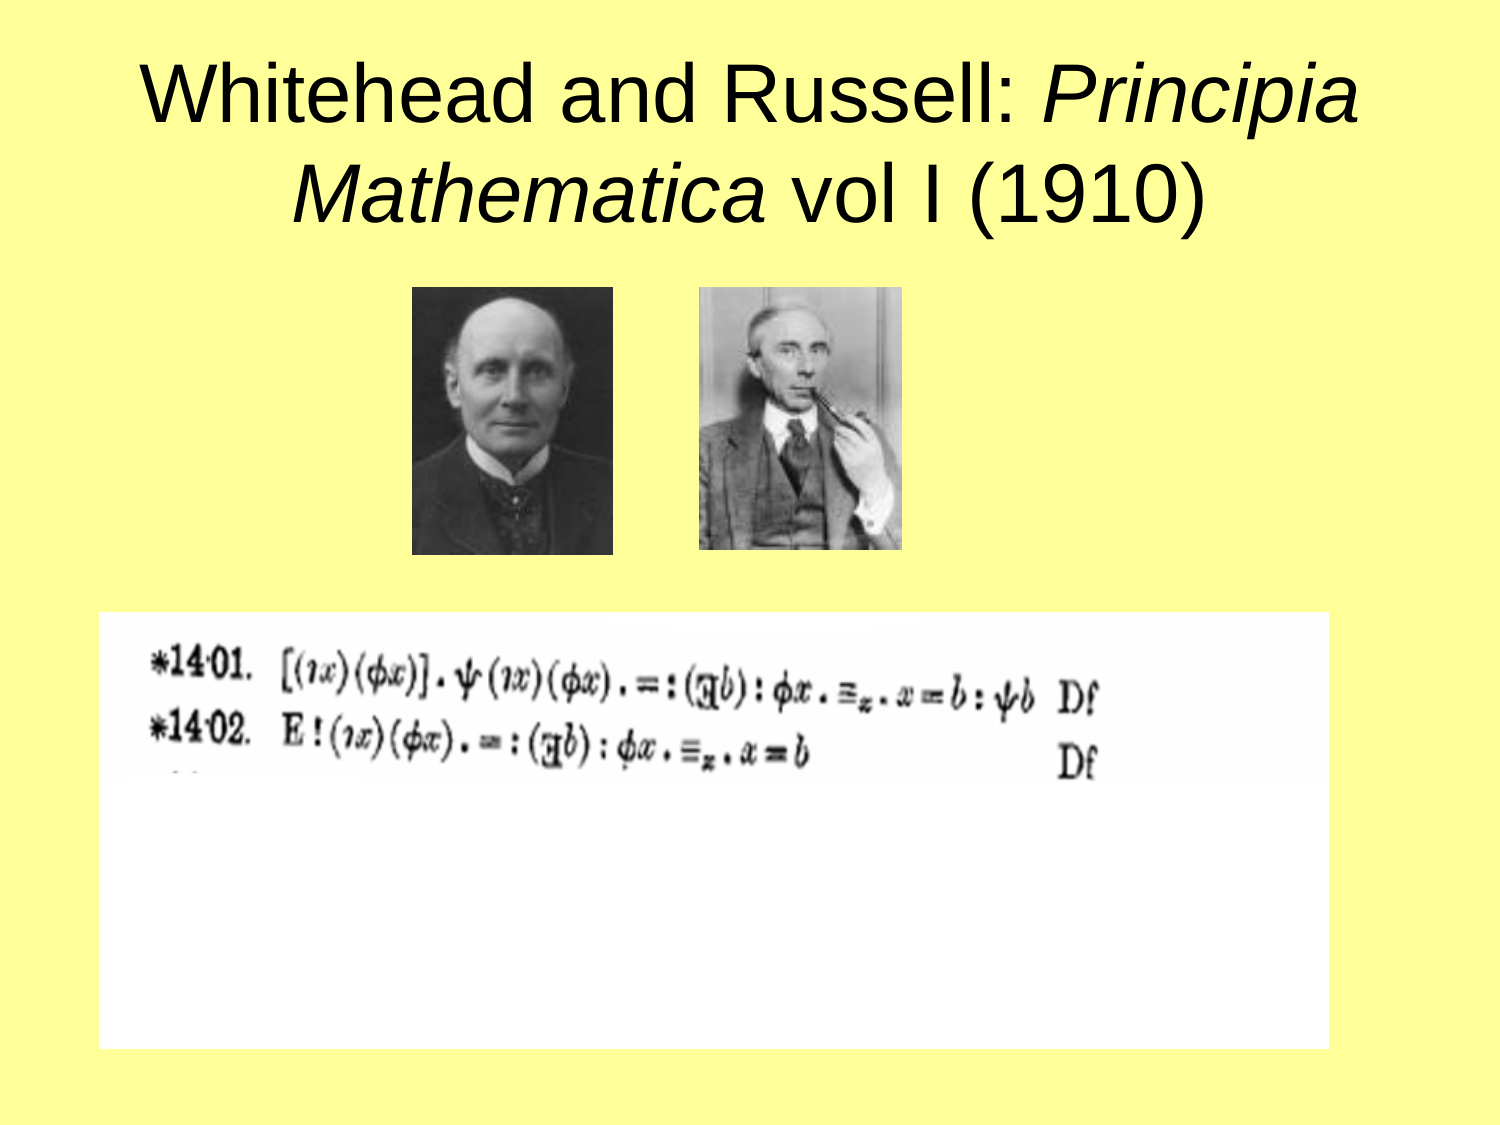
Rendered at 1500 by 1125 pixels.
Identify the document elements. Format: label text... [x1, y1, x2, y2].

picture [412, 287, 613, 555]
picture [699, 287, 902, 551]
picture [99, 612, 1329, 1049]
title Whitehead and Russell: Principia Mathematica vol I (1910) [75, 45, 1425, 233]
